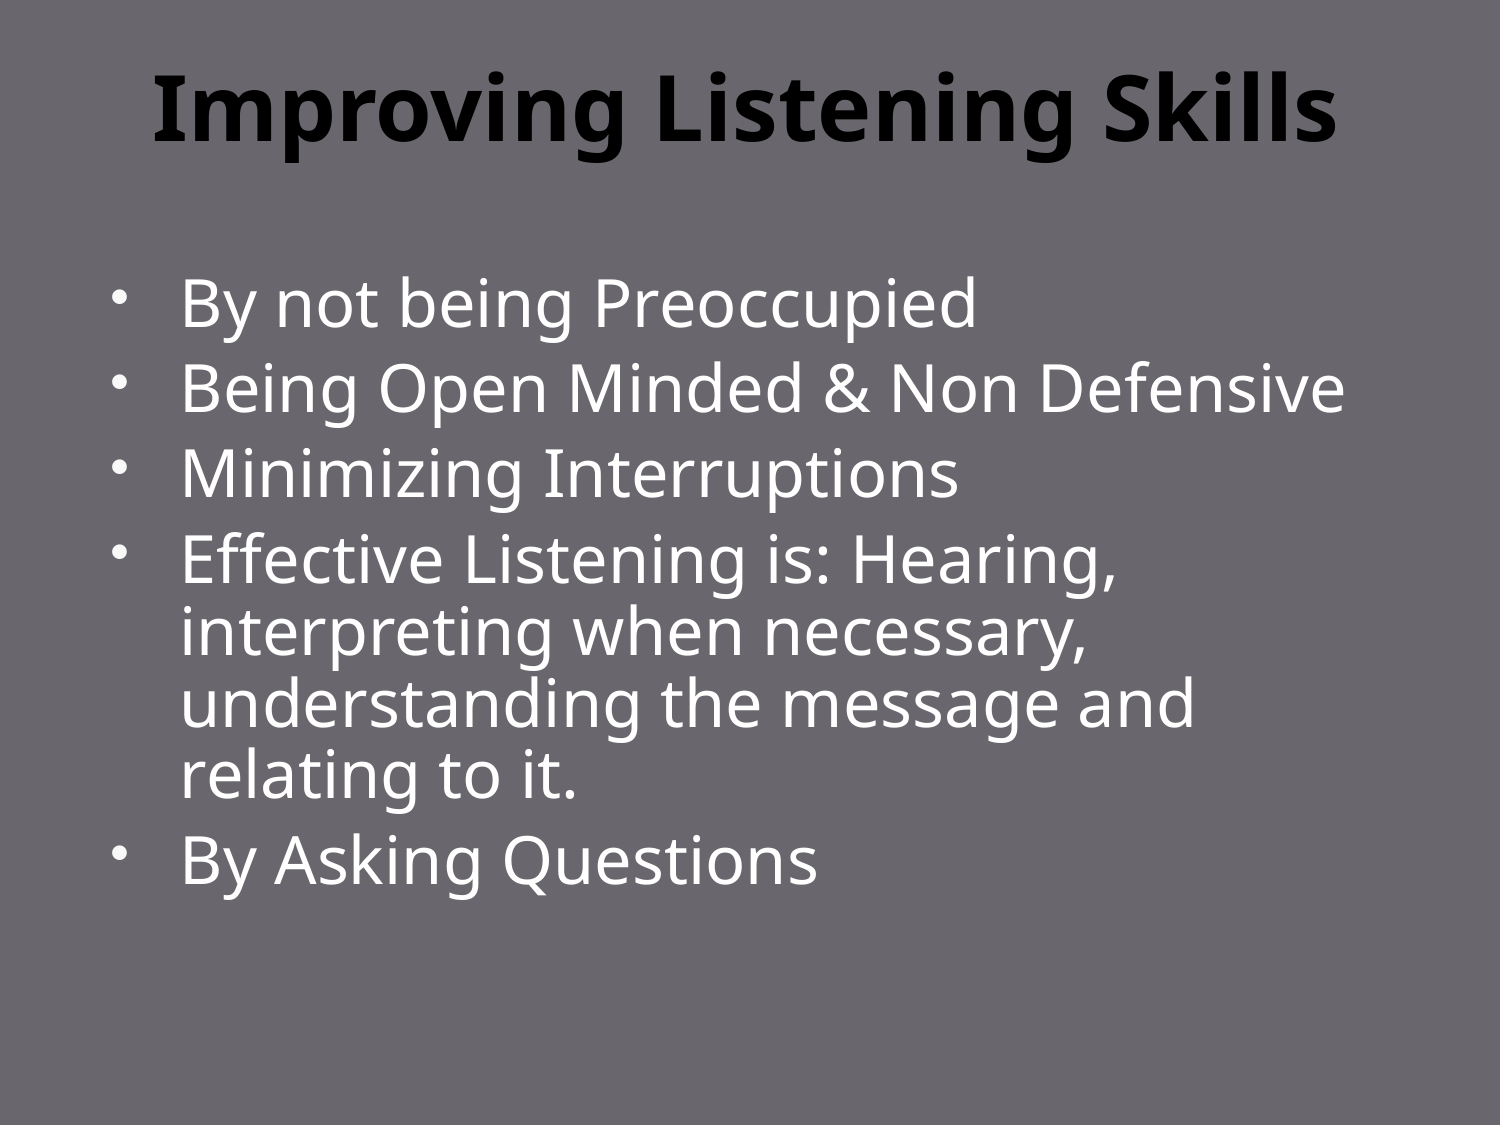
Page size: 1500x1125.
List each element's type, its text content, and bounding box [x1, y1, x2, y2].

title Improving Listening Skills [76, 42, 1416, 168]
list By not being Preoccupied Being Open Minded & Non Defensive Minimizing Interruptions Effective Listening is: Hearing, interpreting when necessary, understanding the message and relating to it. By Asking Questions [75, 262, 1425, 1035]
